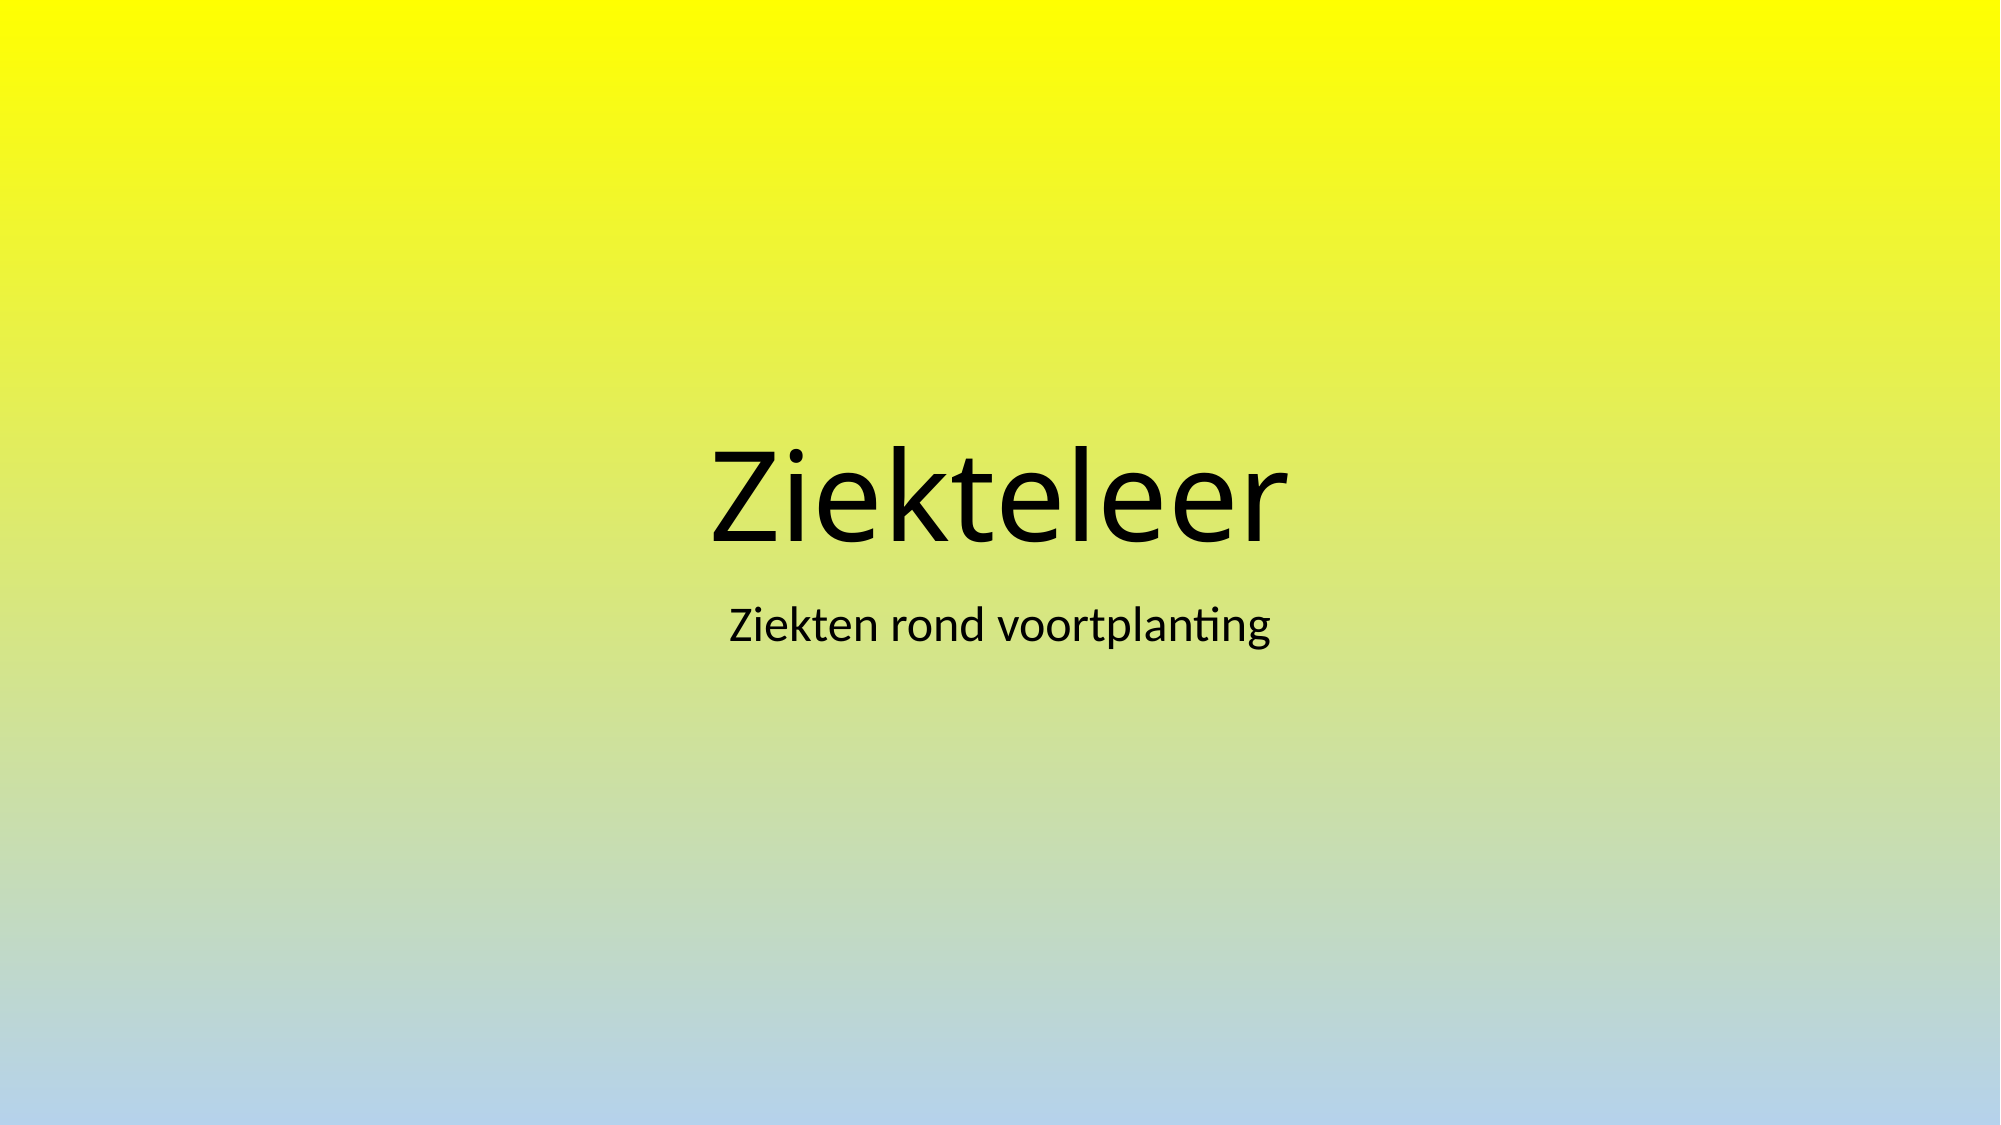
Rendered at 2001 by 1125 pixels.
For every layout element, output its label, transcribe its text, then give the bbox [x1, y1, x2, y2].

title Ziekteleer [249, 184, 1750, 576]
subtitle Ziekten rond voortplanting [249, 590, 1750, 863]
